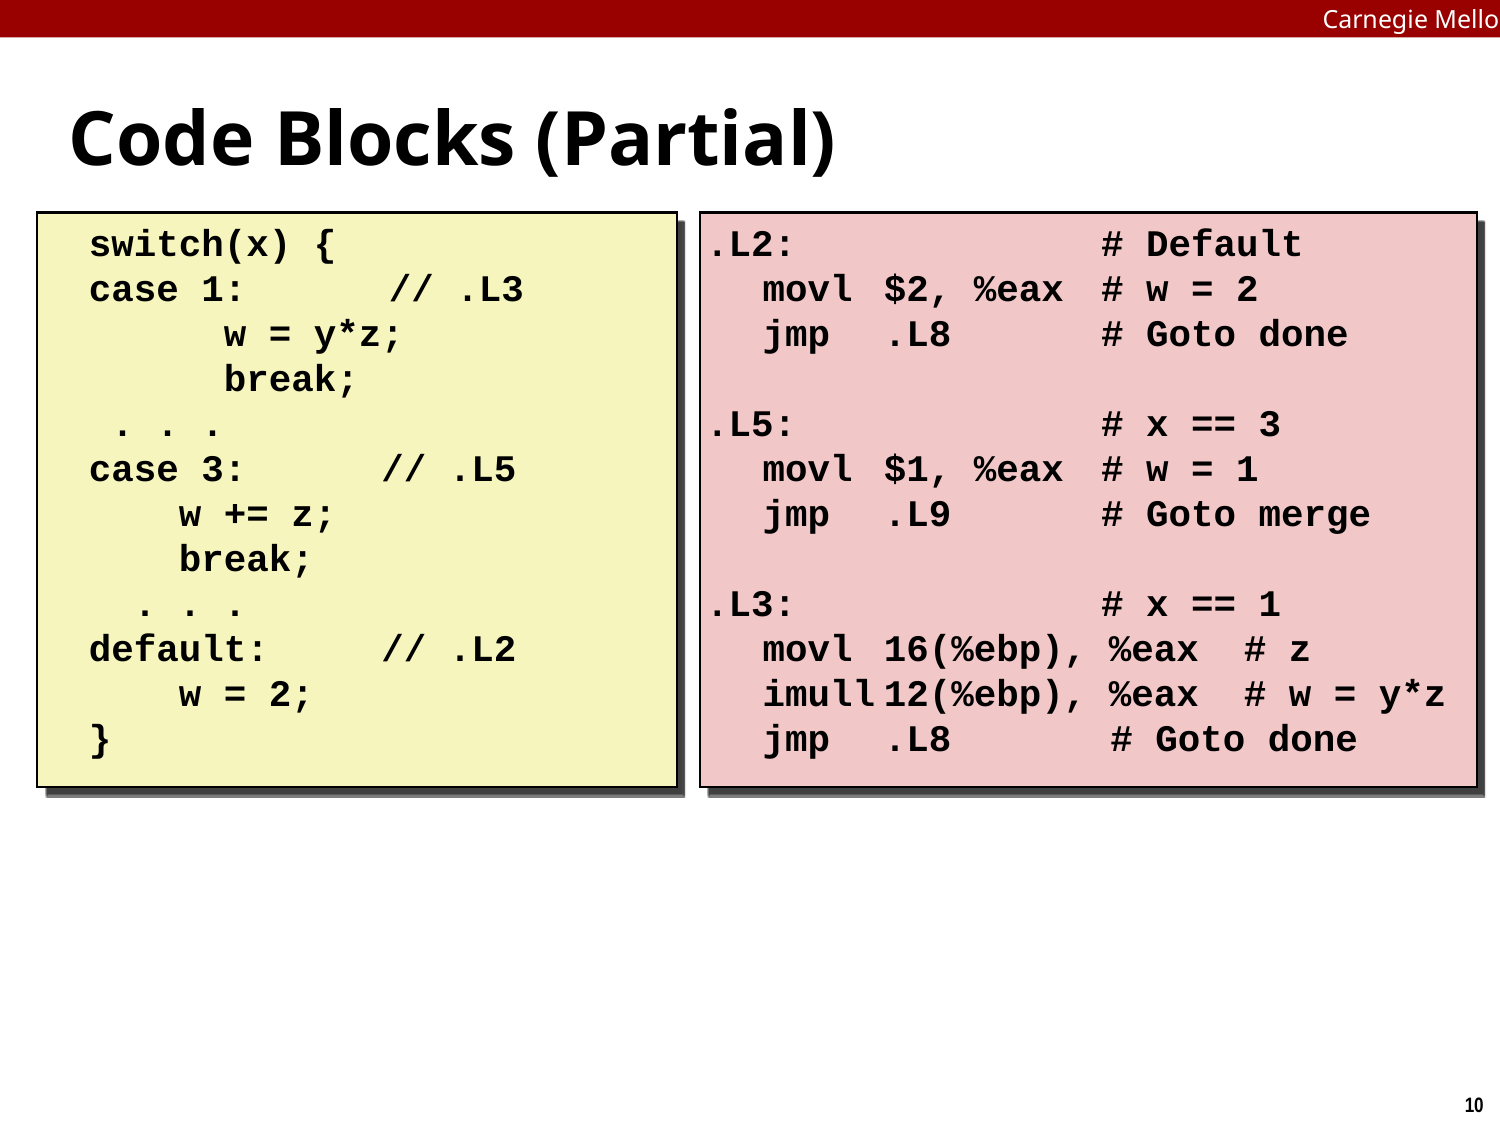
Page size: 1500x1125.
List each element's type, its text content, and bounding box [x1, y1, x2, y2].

text_box .L2: # Default movl $2, %eax # w = 2 jmp .L8 # Goto done .L5: # x == 3 movl $1, %eax # w = 1 jmp .L9 # Goto merge .L3: # x == 1 movl 16(%ebp), %eax # z imull 12(%ebp), %eax # w = y*z jmp .L8 # Goto done [699, 212, 1478, 788]
text_box [0, 0, 1500, 38]
text_box Carnegie Mellon [1322, 3, 1500, 33]
title Code Blocks (Partial) [62, 41, 1438, 230]
text_box switch(x) { case 1: // .L3 w = y*z; break; . . . case 3: // .L5 w += z; break; . . . default: // .L2 w = 2; } [37, 212, 677, 788]
